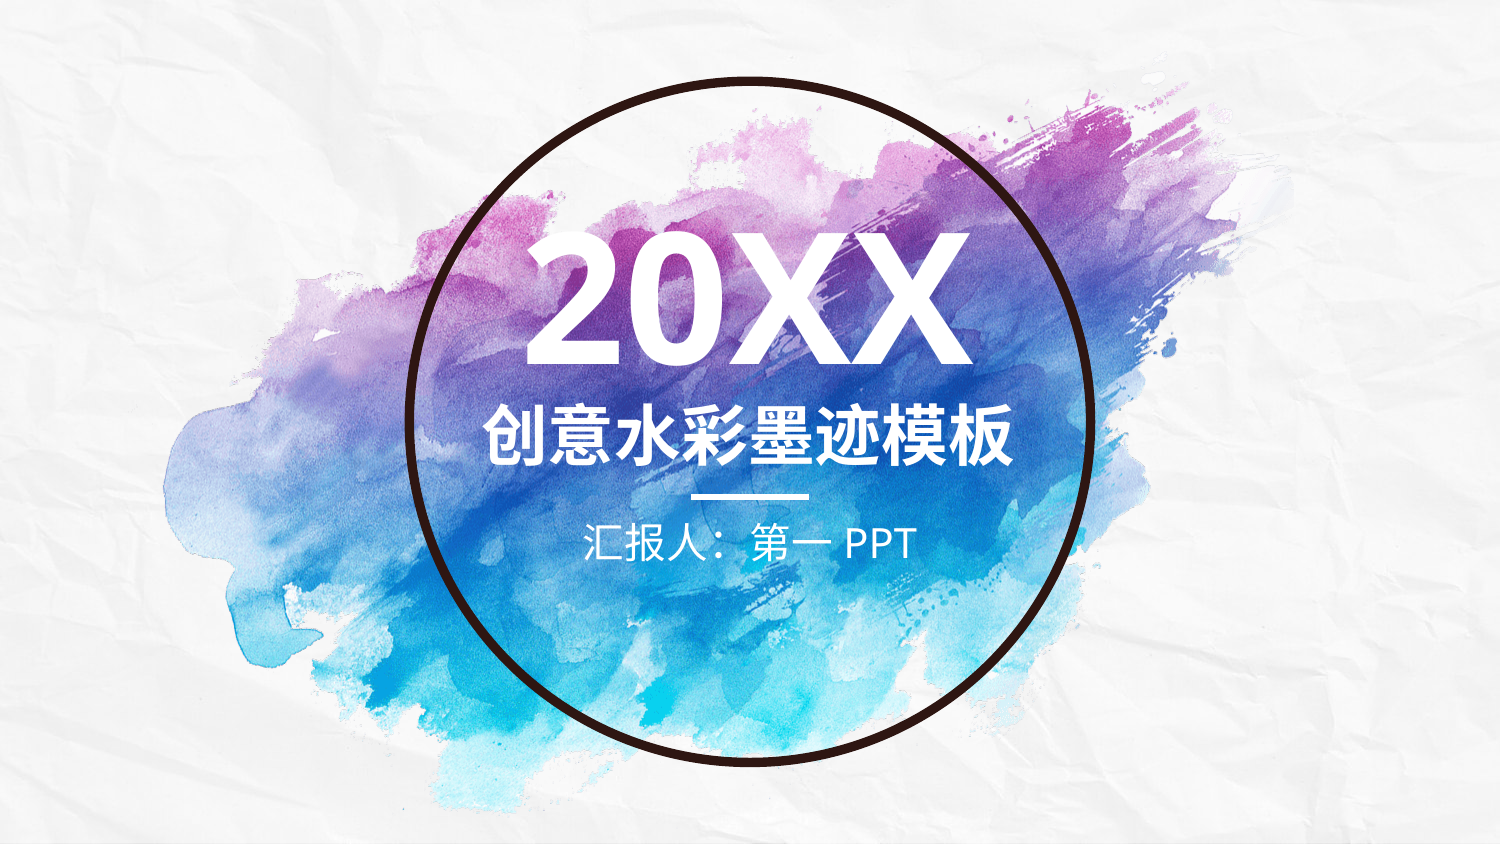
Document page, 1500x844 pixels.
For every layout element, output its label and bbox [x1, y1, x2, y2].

picture [88, 32, 1294, 844]
